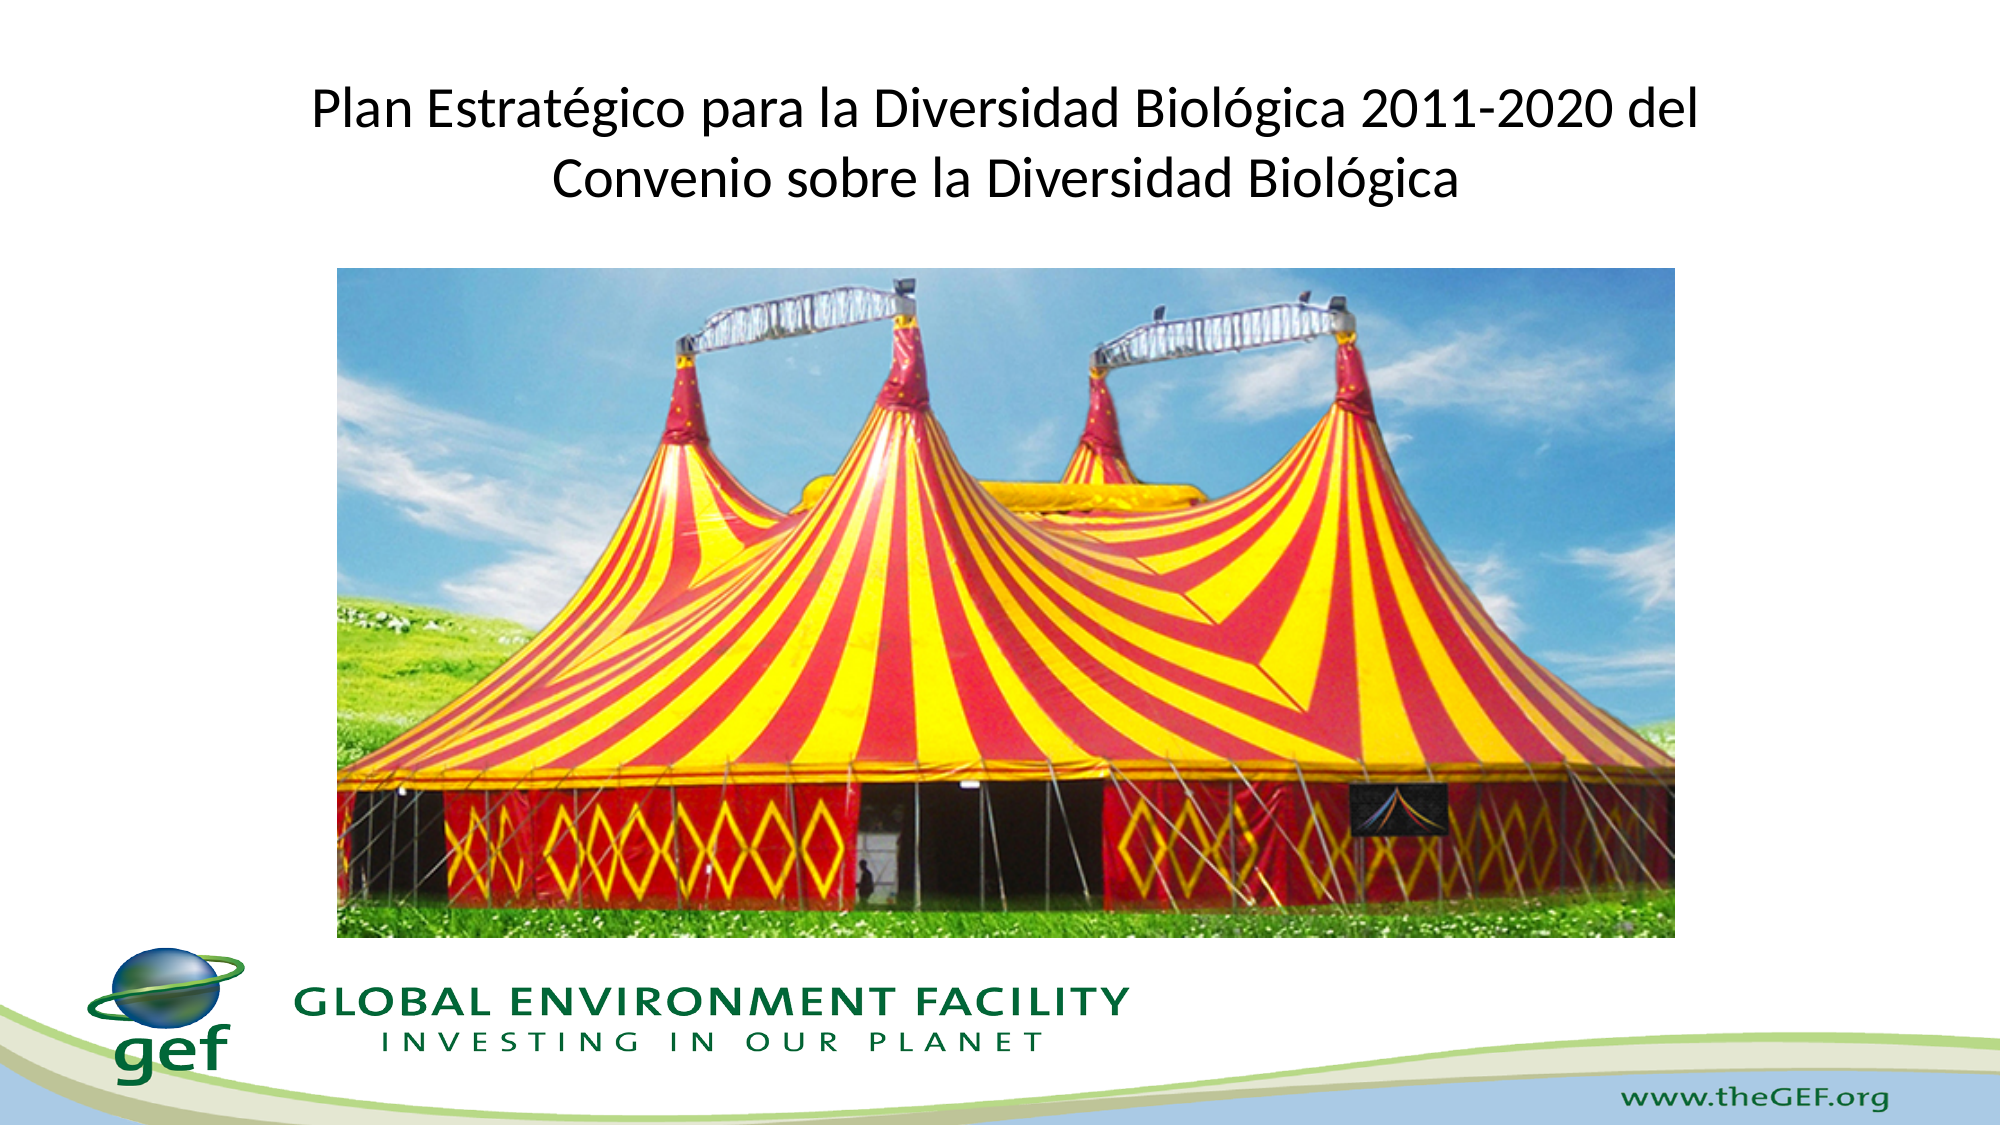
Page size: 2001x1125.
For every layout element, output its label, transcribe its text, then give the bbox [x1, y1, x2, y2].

title Plan Estratégico para la Diversidad Biológica 2011-2020 del Convenio sobre la Diversidad Biológica [274, 44, 1738, 233]
picture [0, 268, 2000, 1125]
